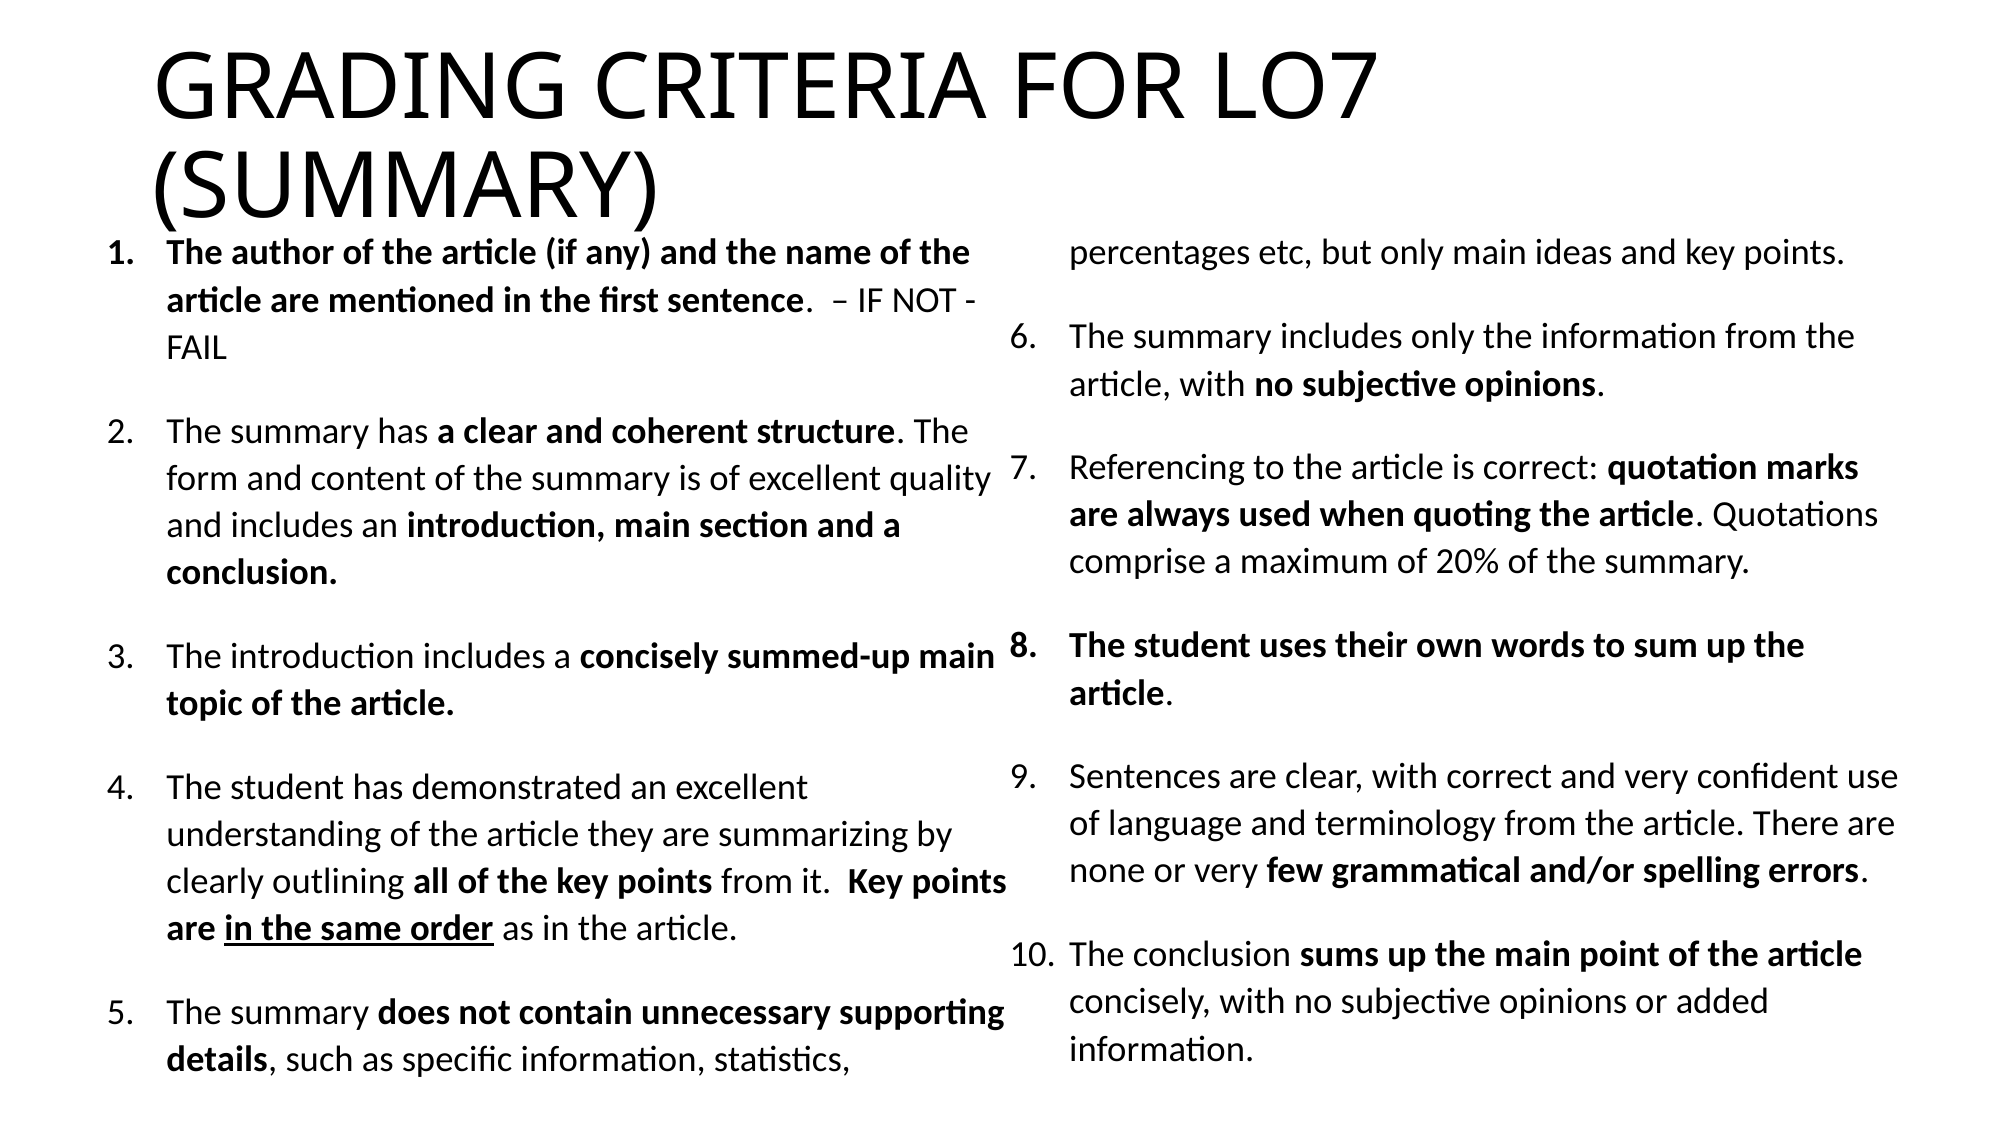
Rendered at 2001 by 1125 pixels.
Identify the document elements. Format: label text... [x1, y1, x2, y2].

list The author of the article (if any) and the name of the article are mentioned in the first sentence. – IF NOT - FAIL The summary has a clear and coherent structure. The form and content of the summary is of excellent quality and includes an introduction, main section and a conclusion. The introduction includes a concisely summed-up main topic of the article. The student has demonstrated an excellent understanding of the article they are summarizing by clearly outlining all of the key points from it. Key points are in the same order as in the article. The summary does not contain unnecessary supporting details, such as specific information, statistics, percentages etc, but only main ideas and key points. The summary includes only the information from the article, with no subjective opinions. Referencing to the article is correct: quotation marks are always used when quoting the article. Quotations comprise a maximum of 20% of the summary. The student uses their own words to sum up the article. Sentences are clear, with correct and very confident use of language and terminology from the article. There are none or very few grammatical and/or spelling errors. The conclusion sums up the main point of the article concisely, with no subjective opinions or added information. [91, 217, 1928, 1125]
title GRADING CRITERIA FOR LO7 (SUMMARY) [137, 29, 1863, 217]
